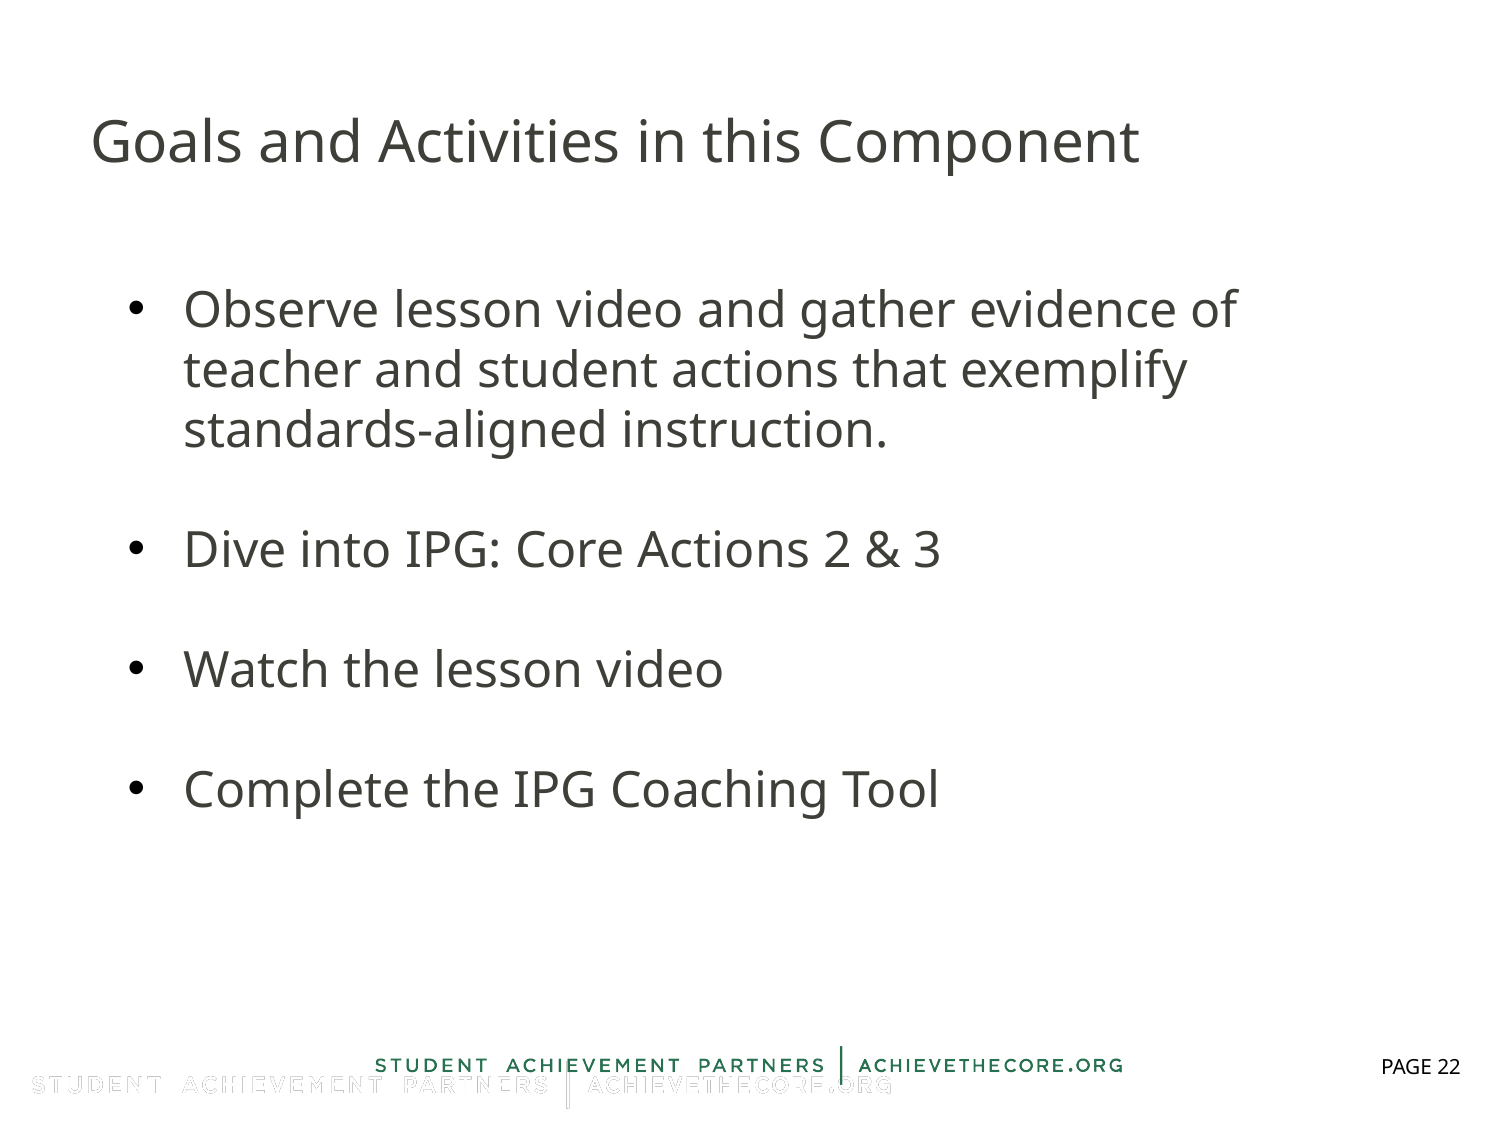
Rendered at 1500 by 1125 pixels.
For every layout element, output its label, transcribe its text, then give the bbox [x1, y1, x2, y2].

title Goals and Activities in this Component [75, 45, 1425, 233]
picture [12, 1046, 1122, 1112]
list Observe lesson video and gather evidence of teacher and student actions that exemplify standards-aligned instruction. Dive into IPG: Core Actions 2 & 3 Watch the lesson video Complete the IPG Coaching Tool [75, 262, 1425, 1005]
